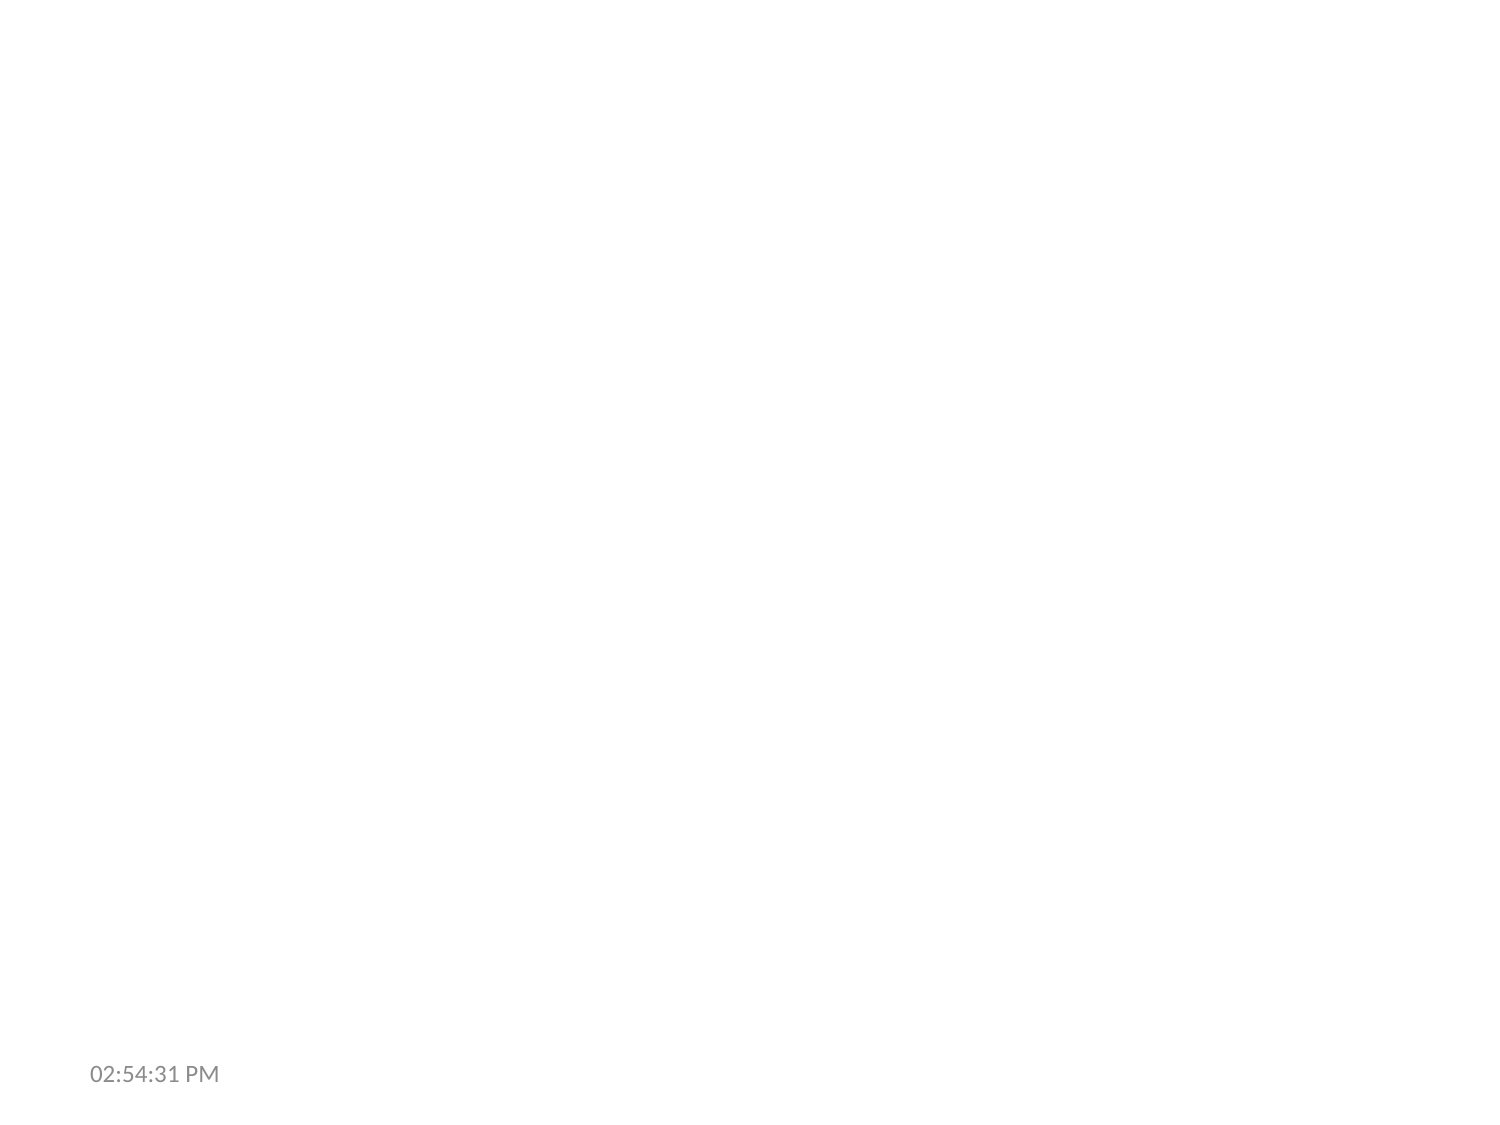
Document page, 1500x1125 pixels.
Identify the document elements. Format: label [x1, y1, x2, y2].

slide_number [75, 1042, 425, 1103]
